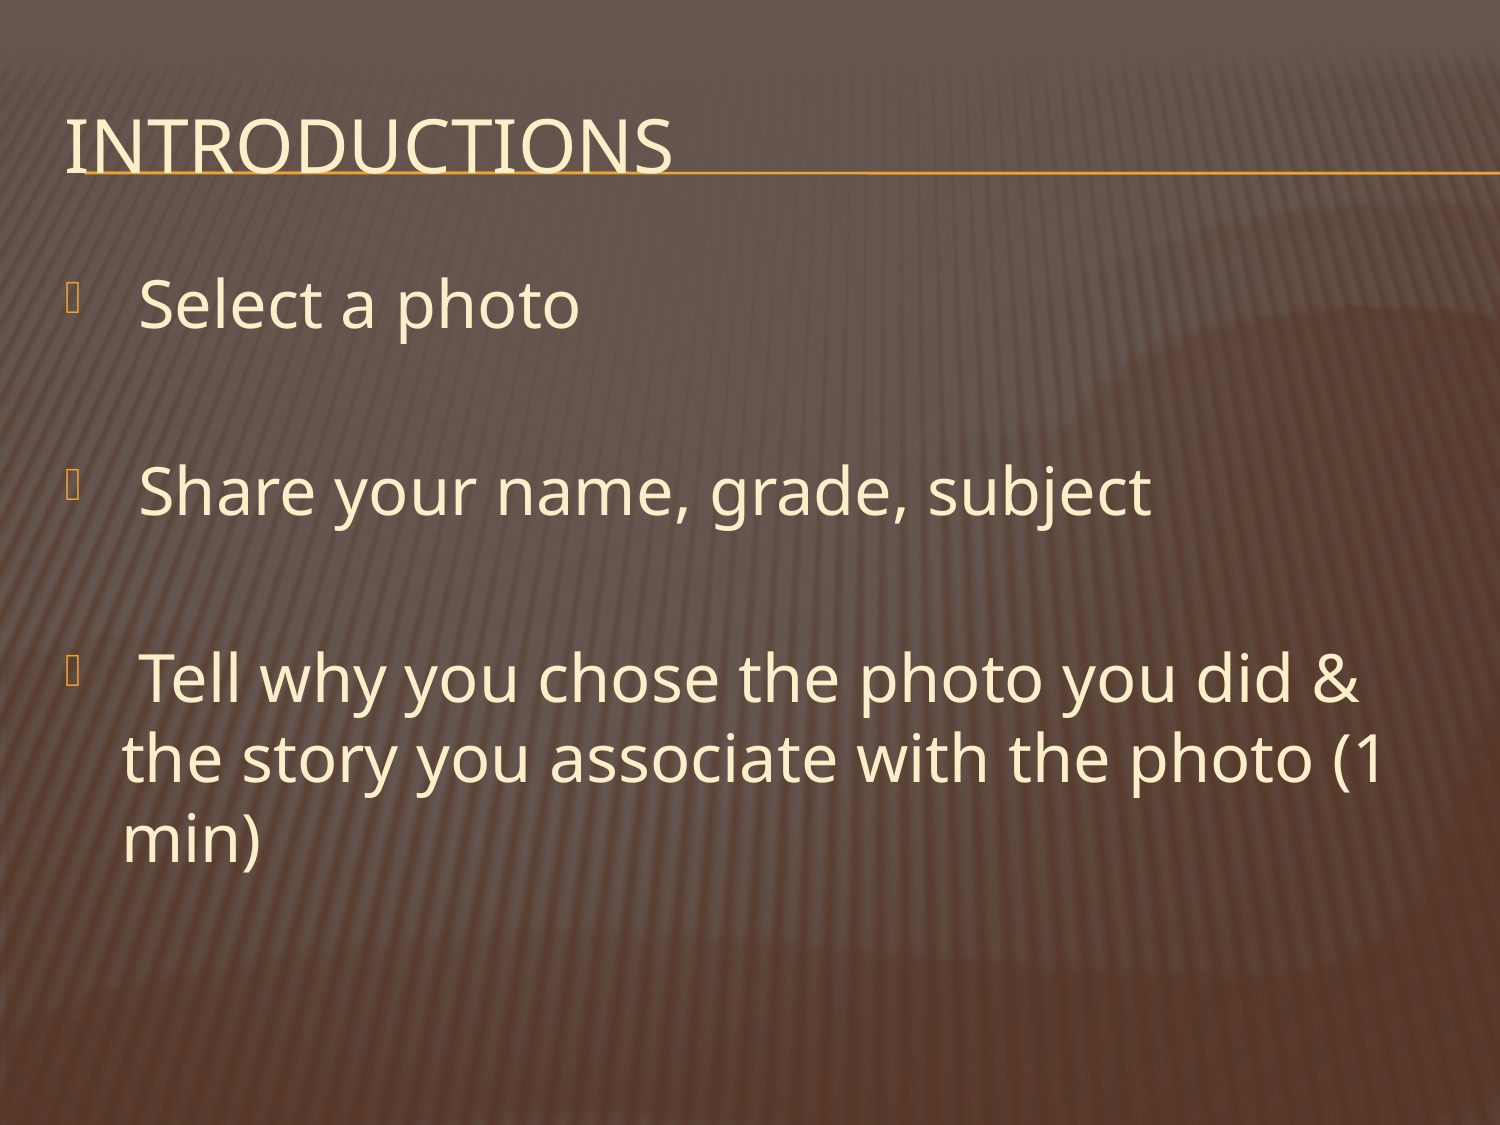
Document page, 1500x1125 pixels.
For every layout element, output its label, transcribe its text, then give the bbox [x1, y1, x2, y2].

list Select a photo Share your name, grade, subject Tell why you chose the photo you did & the story you associate with the photo (1 min) [50, 254, 1475, 998]
title Introductions [50, 75, 1475, 213]
